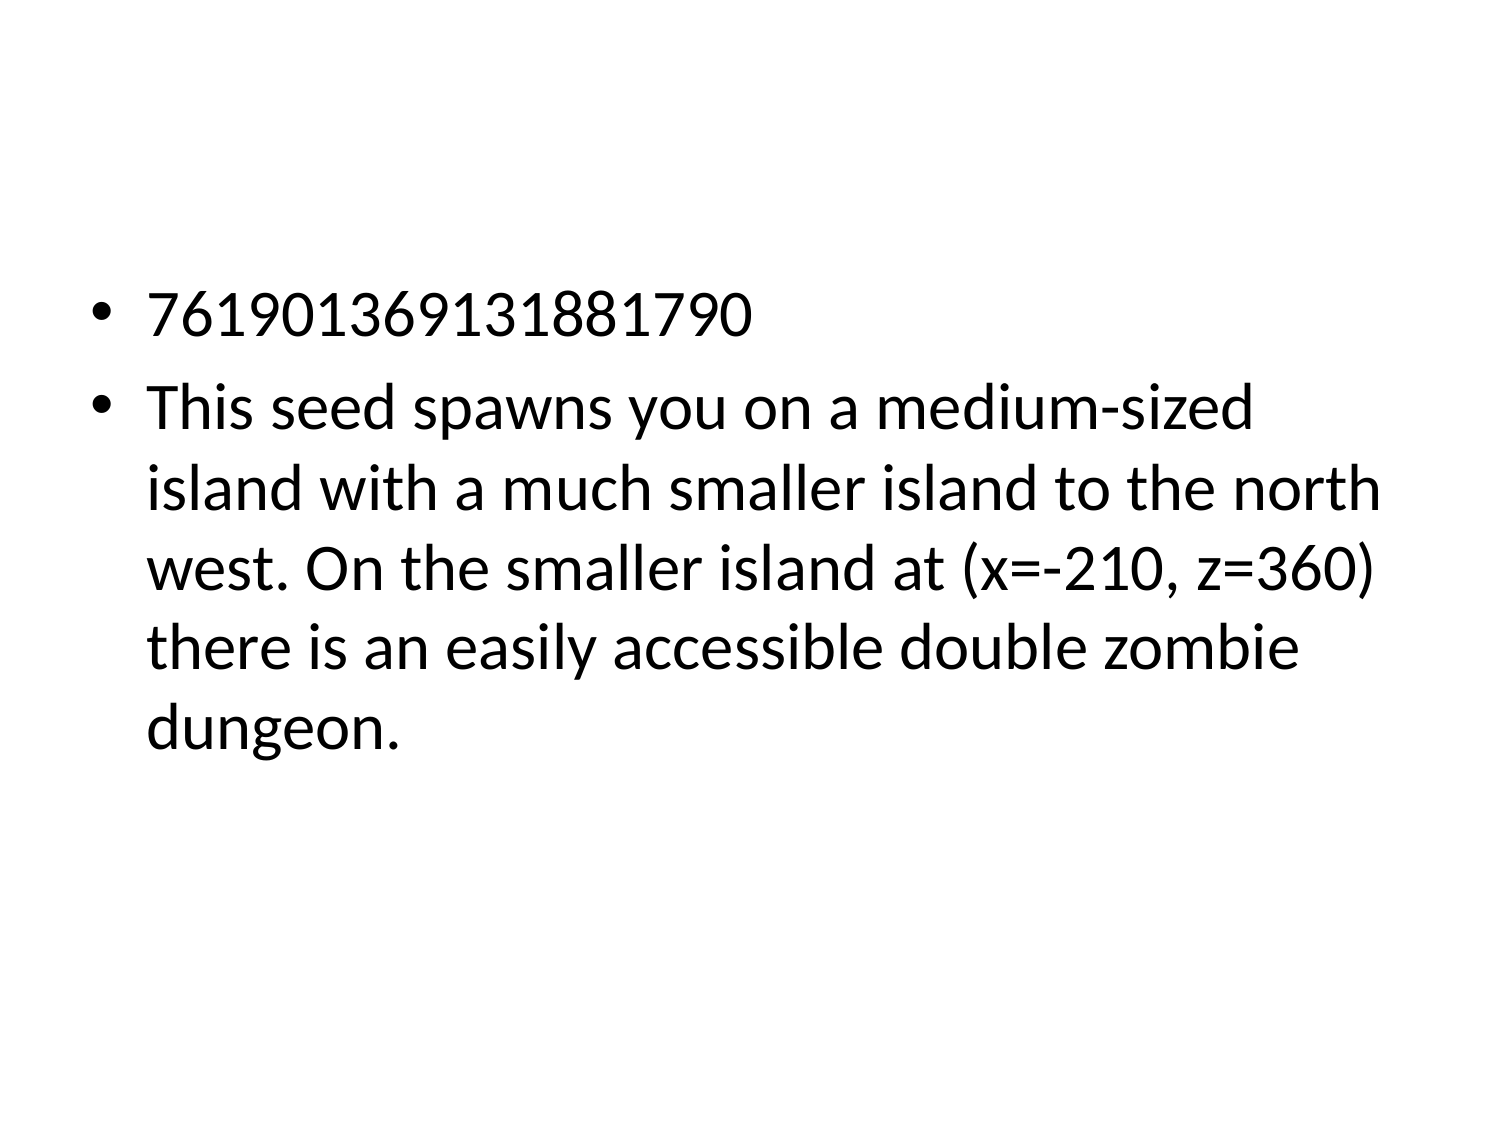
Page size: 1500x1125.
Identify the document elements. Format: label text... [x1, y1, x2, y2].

list 761901369131881790 This seed spawns you on a medium-sized island with a much smaller island to the north west. On the smaller island at (x=-210, z=360) there is an easily accessible double zombie dungeon. [75, 262, 1425, 1005]
